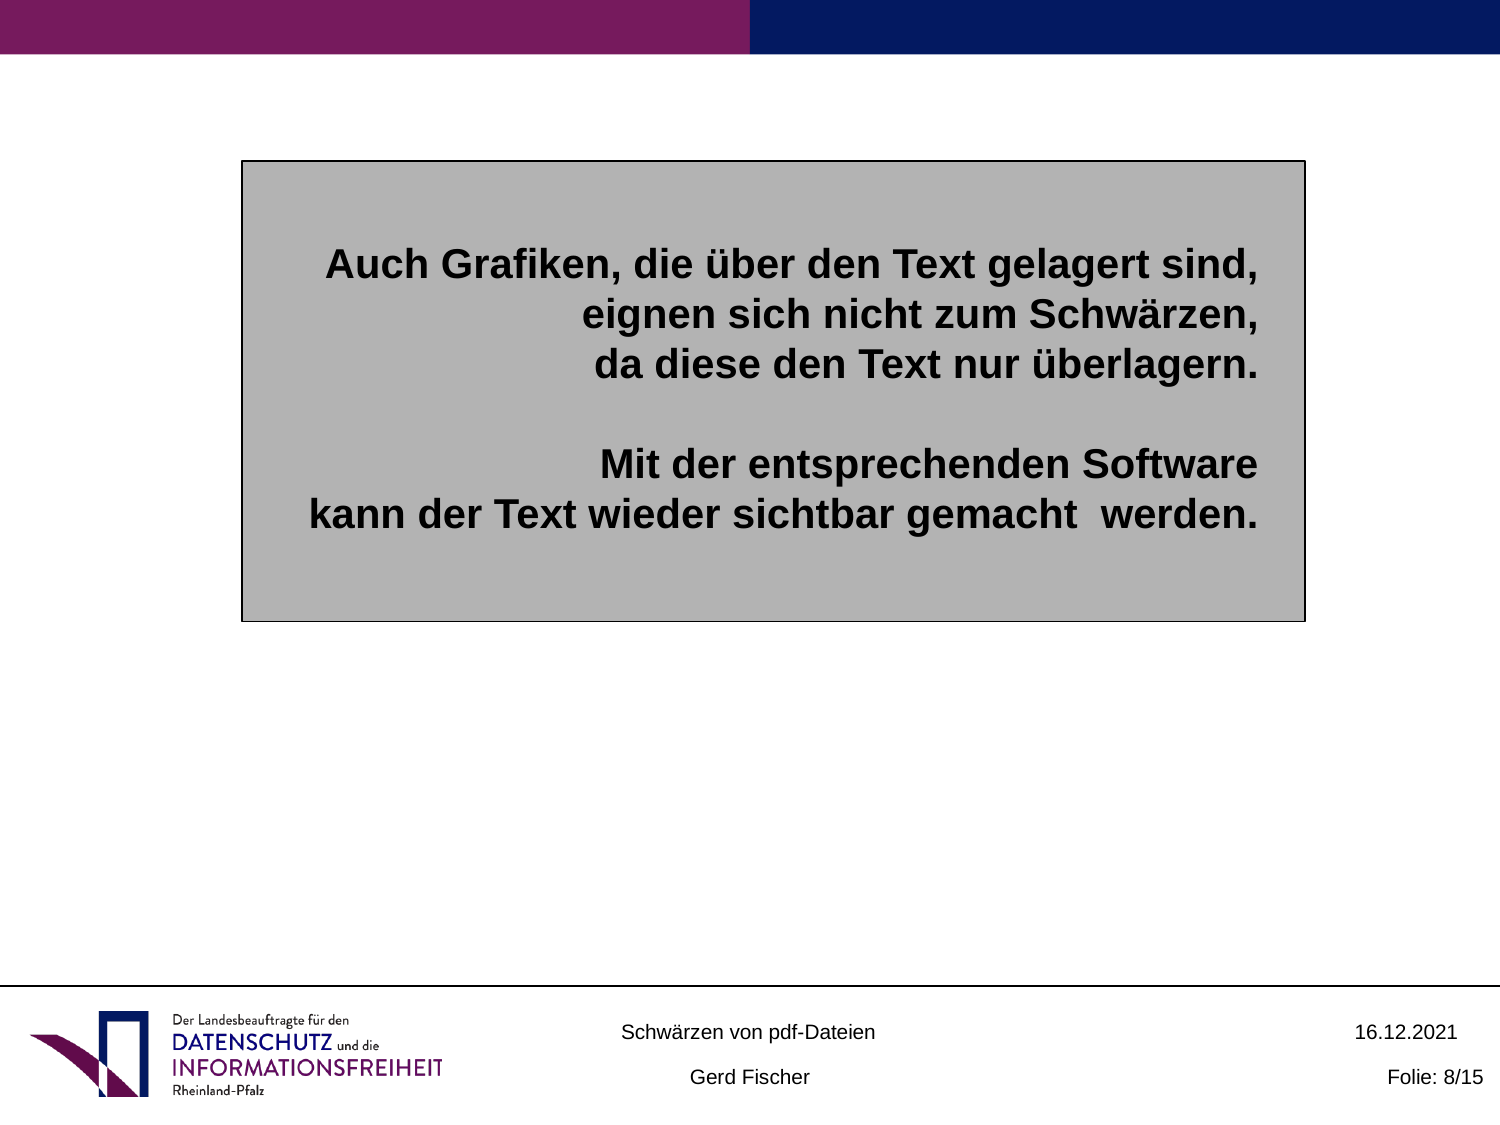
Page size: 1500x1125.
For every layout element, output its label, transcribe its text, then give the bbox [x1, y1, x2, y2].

text_box [242, 160, 1306, 622]
text_box Auch Grafiken, die über den Text gelagert sind, eignen sich nicht zum Schwärzen, da diese den Text nur überlagern. Mit der entsprechenden Software kann der Text wieder sichtbar gemacht werden. [273, 229, 1274, 545]
